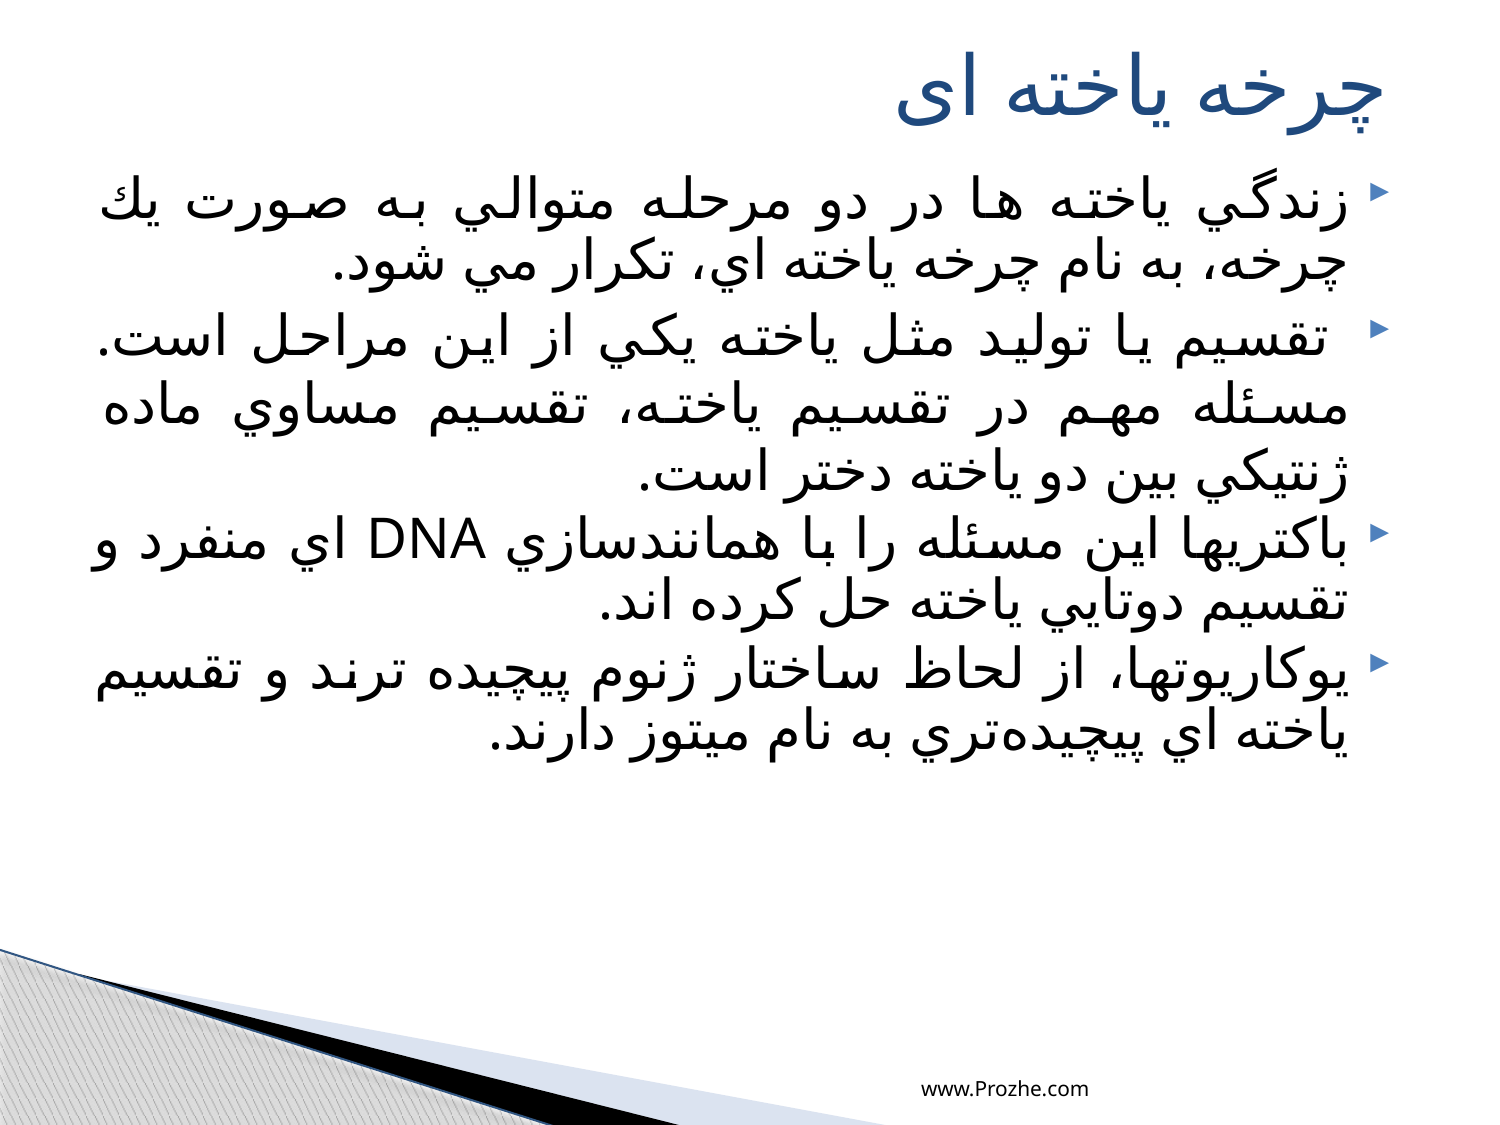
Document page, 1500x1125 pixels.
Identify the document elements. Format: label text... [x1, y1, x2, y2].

text_box زندگي ياخته ها در دو مرحله متوالي به صورت يك چرخه، به نام چرخه ياخته اي، تكرار مي شود. تقسيم يا توليد مثل ياخته يكي از اين مراحل است. مسئله مهم در تقسيم ياخته، تقسيم مساوي ماده ژنتيكي بين دو ياخته دختر است. باكتريها اين مسئله را با همانندسازي DNA اي منفرد و تقسيم دوتايي ياخته حل كرده اند. يوكاريوتها، از لحاظ ساختار ژنوم پيچيده ترند و تقسيم ياخته اي پيچيده‌تري به نام ميتوز دارند. [74, 162, 1425, 913]
footer www.Prozhe.com [718, 1051, 1105, 1112]
text_box چرخه یاخته ای [74, 24, 1425, 162]
